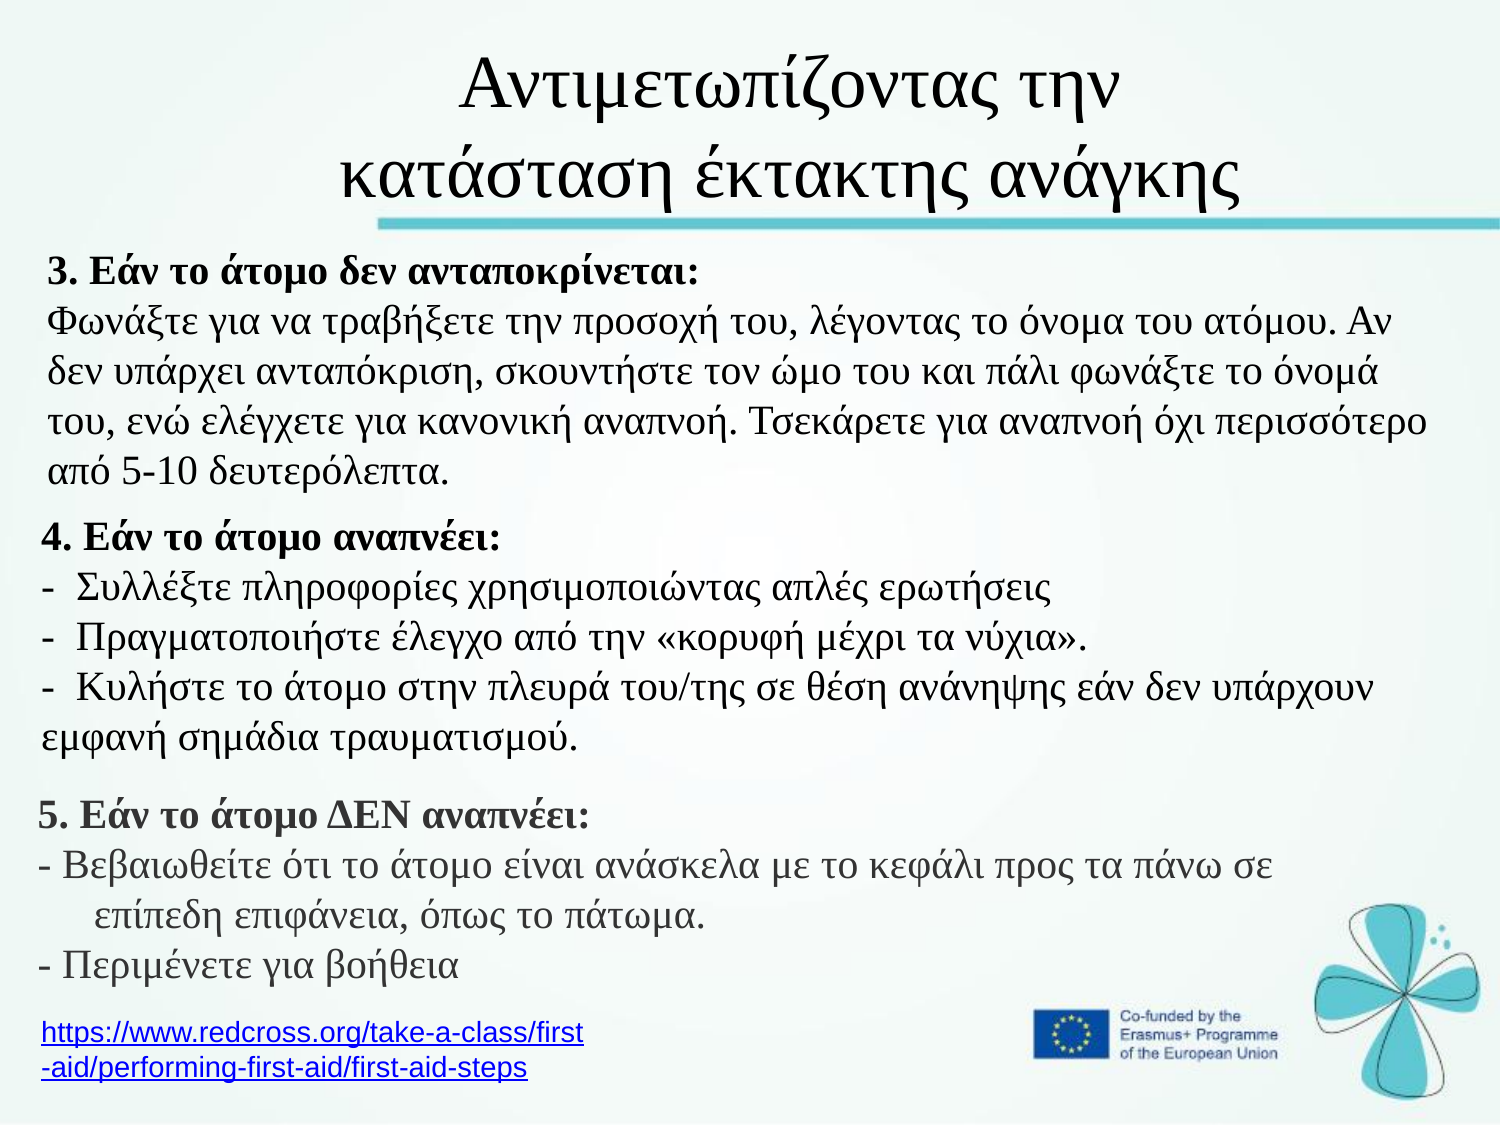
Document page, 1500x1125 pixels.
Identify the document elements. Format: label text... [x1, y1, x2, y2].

picture [0, 0, 1500, 1125]
text_box 4. Εάν το άτομο αναπνέει: - Συλλέξτε πληροφορίες χρησιμοποιώντας απλές ερωτήσεις - Πραγματοποιήστε έλεγχο από την «κορυφή μέχρι τα νύχια». - Κυλήστε το άτομο στην πλευρά του/της σε θέση ανάνηψης εάν δεν υπάρχουν εμφανή σημάδια τραυματισμού. [26, 501, 1500, 767]
text_box Αντιμετωπίζοντας την κατάσταση έκτακτης ανάγκης [291, 25, 1290, 221]
text_box https://www.redcross.org/take-a-class/first-aid/performing-first-aid/first-aid-steps [26, 1005, 963, 1091]
text_box 5. Εάν το άτομο ΔΕΝ αναπνέει: - Βεβαιωθείτε ότι το άτομο είναι ανάσκελα με το κεφάλι προς τα πάνω σε επίπεδη επιφάνεια, όπως το πάτωμα. - Περιμένετε για βοήθεια [22, 779, 1418, 995]
text_box 3. Εάν το άτομο δεν ανταποκρίνεται: Φωνάξτε για να τραβήξετε την προσοχή του, λέγοντας το όνομα του ατόμου. Αν δεν υπάρχει ανταπόκριση, σκουντήστε τον ώμο του και πάλι φωνάξτε το όνομά του, ενώ ελέγχετε για κανονική αναπνοή. Τσεκάρετε για αναπνοή όχι περισσότερο από 5-10 δευτερόλεπτα. [32, 235, 1472, 501]
